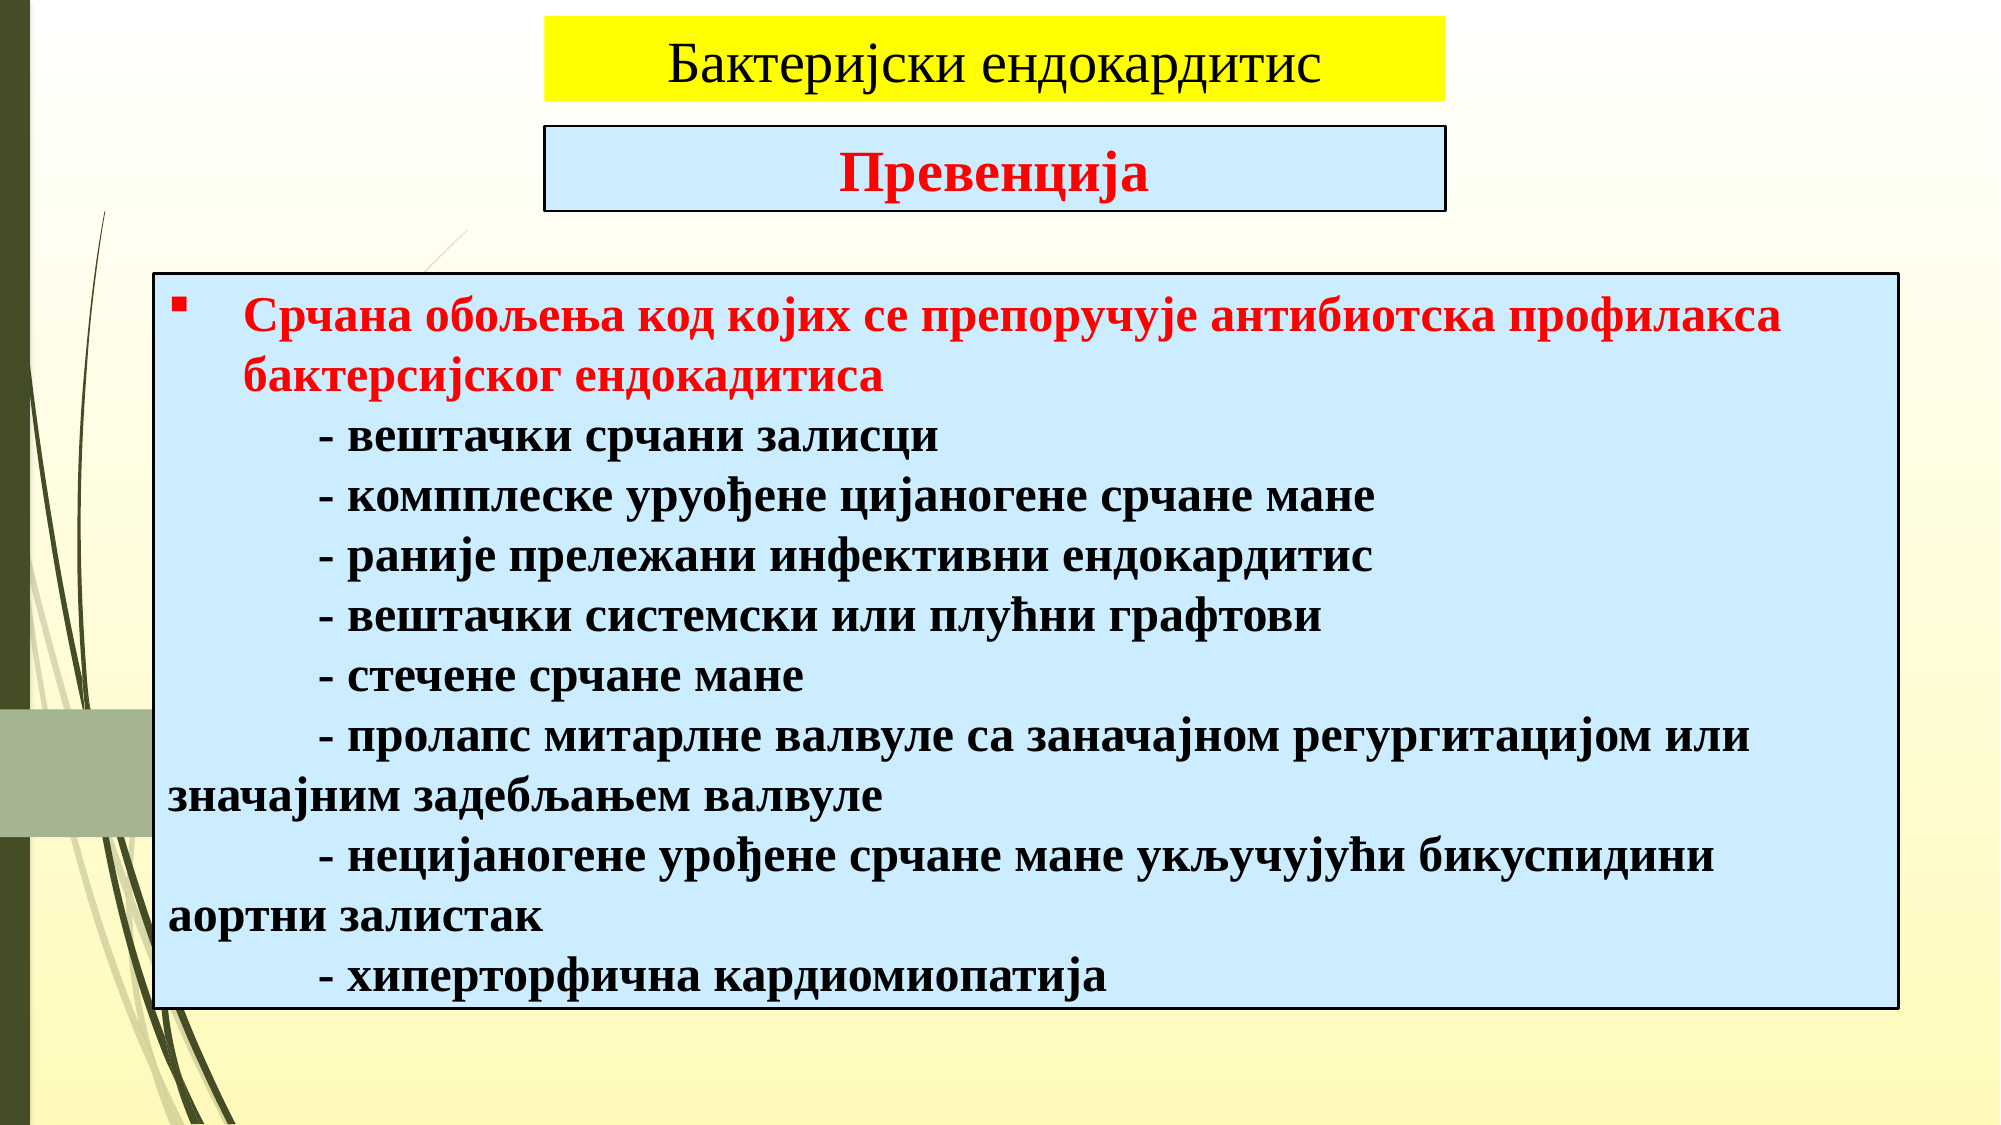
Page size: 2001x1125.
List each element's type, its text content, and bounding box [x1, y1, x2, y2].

text_box Превенција [544, 126, 1446, 211]
text_box Срчана обољења код којих се препоручује антибиотска профилакса бактерсијског ендокадитиса - вештачки срчани залисци - компплеске уруођене цијаногене срчане мане - раније прележани инфективни ендокардитис - вештачки системски или плућни графтови - стечене срчане мане - пролапс митарлне валвуле са заначајном регургитацијом или значајним задебљањем валвуле - нецијаногене урођене срчане мане укључујући бикуспидини аортни залистак - хиперторфична кардиомиопатија [153, 273, 1899, 1009]
title Бактеријски ендокардитис [544, 16, 1446, 102]
